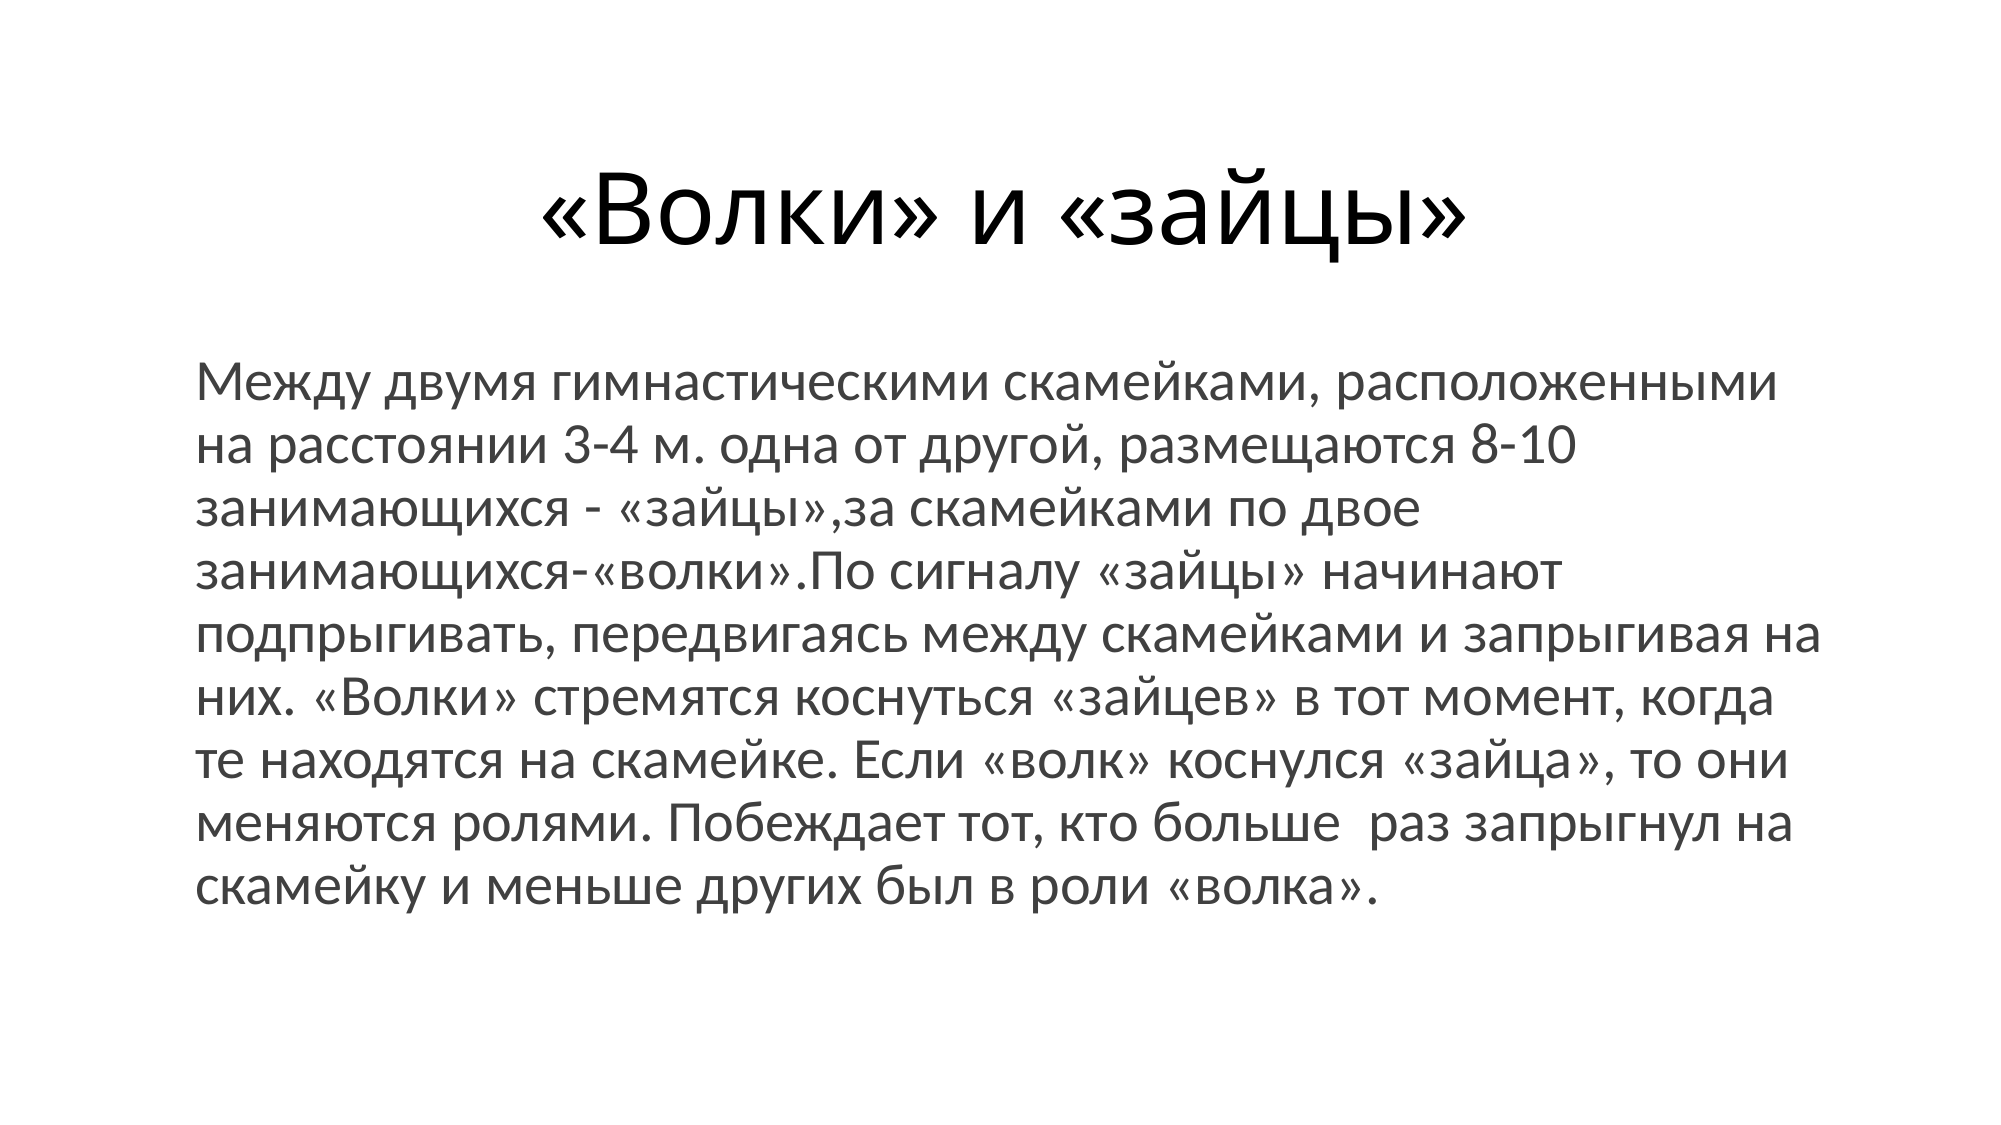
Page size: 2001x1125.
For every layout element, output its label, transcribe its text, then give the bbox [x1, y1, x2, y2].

text_box «Волки» и «зайцы» [179, 137, 1830, 273]
list Между двумя гимнастическими скамейками, расположенными на расстоянии 3-4 м. одна от другой, размещаются 8-10 занимающихся - «зайцы»,за скамейками по двое занимающихся-«волки».По сигналу «зайцы» начинают подпрыгивать, передвигаясь между скамейками и запрыгивая на них. «Волки» стремятся коснуться «зайцев» в тот момент, когда те находятся на скамейке. Если «волк» коснулся «зайца», то они меняются ролями. Побеждает тот, кто больше раз запрыгнул на скамейку и меньше других был в роли «волка». [180, 342, 1830, 1003]
